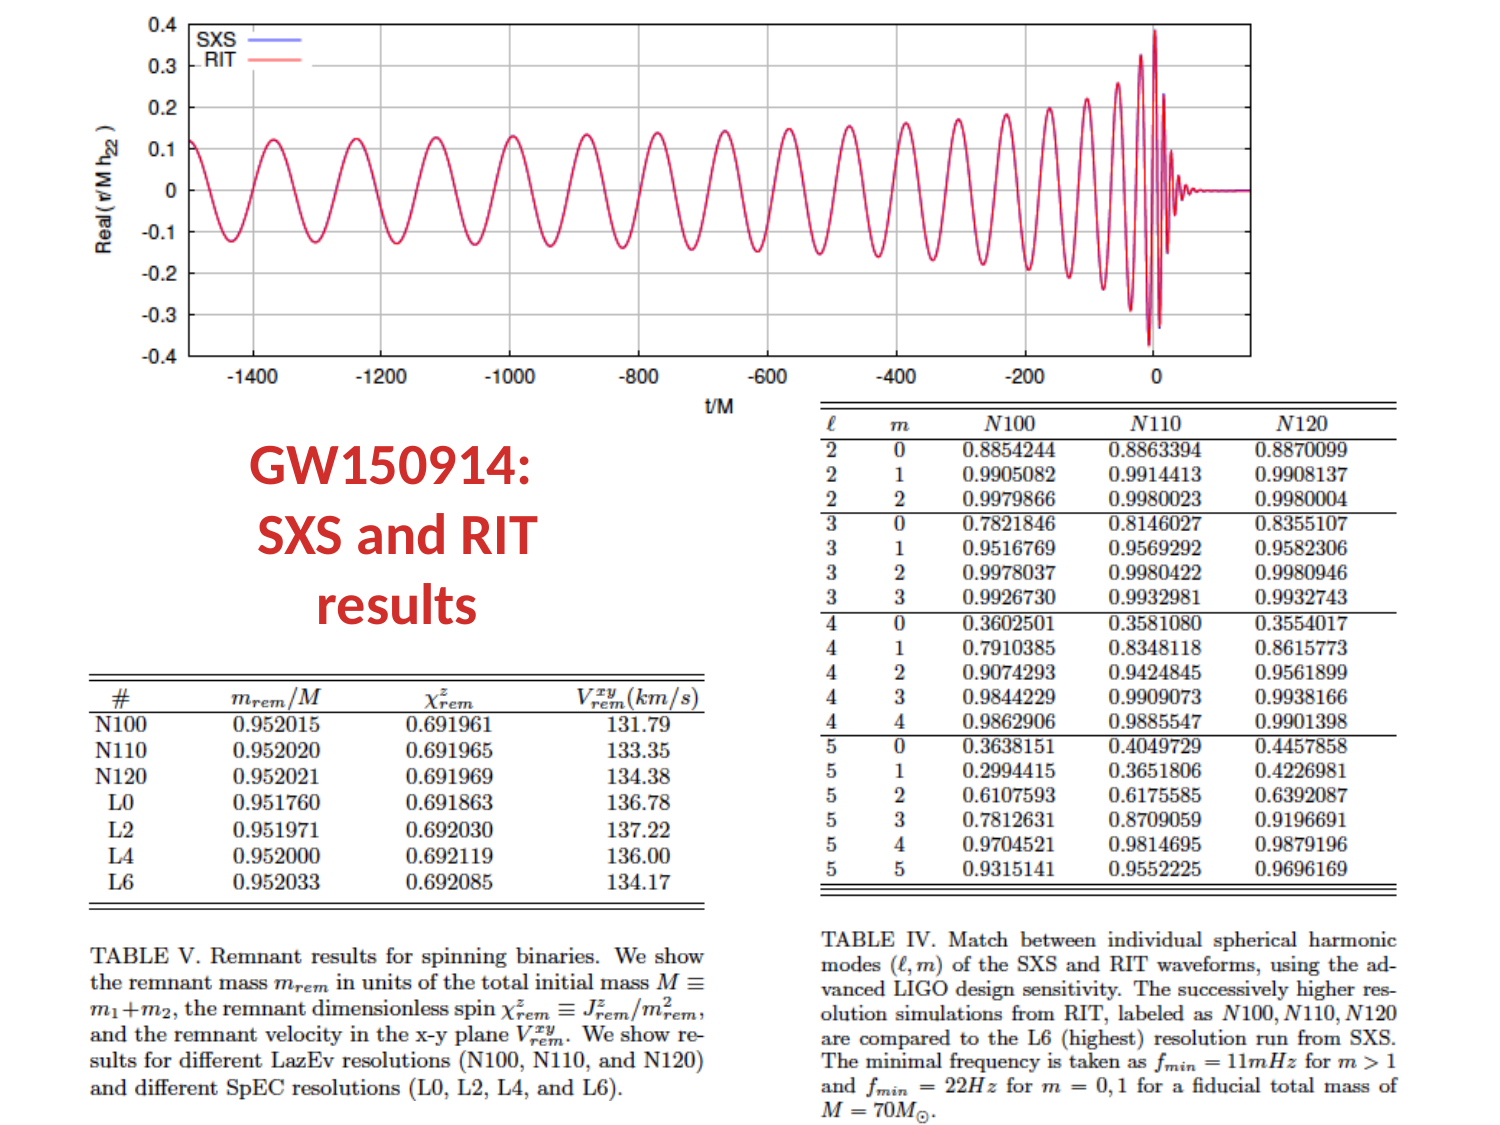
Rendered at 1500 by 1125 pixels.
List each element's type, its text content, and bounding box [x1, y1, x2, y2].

picture [82, 667, 712, 1101]
text_box GW150914: SXS and RIT results [198, 430, 597, 666]
picture [71, 0, 1403, 1125]
